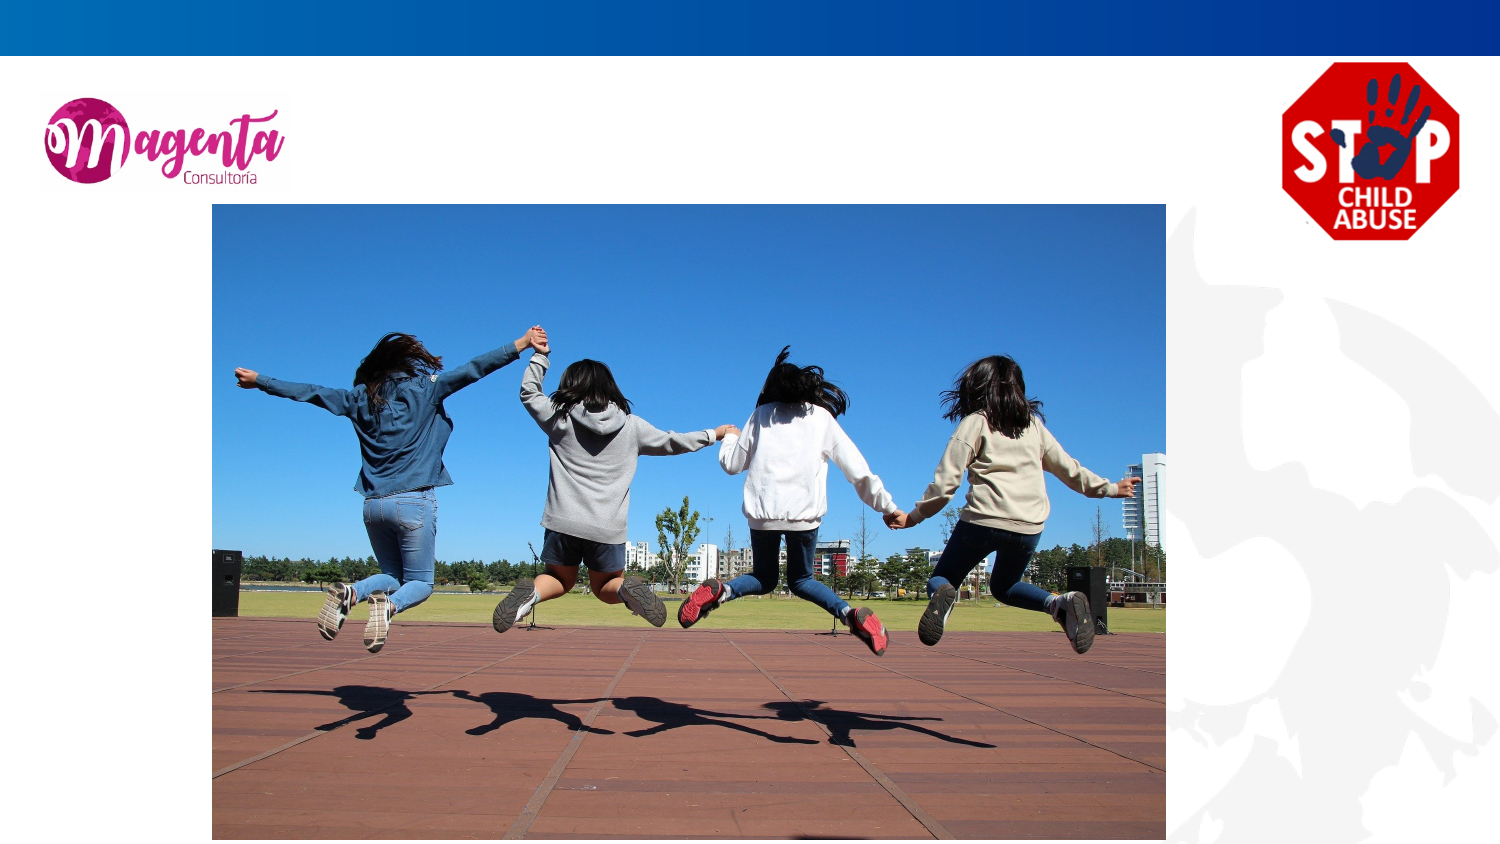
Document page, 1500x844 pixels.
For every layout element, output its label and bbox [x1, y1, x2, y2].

picture [39, 90, 290, 193]
picture [211, 62, 1500, 844]
